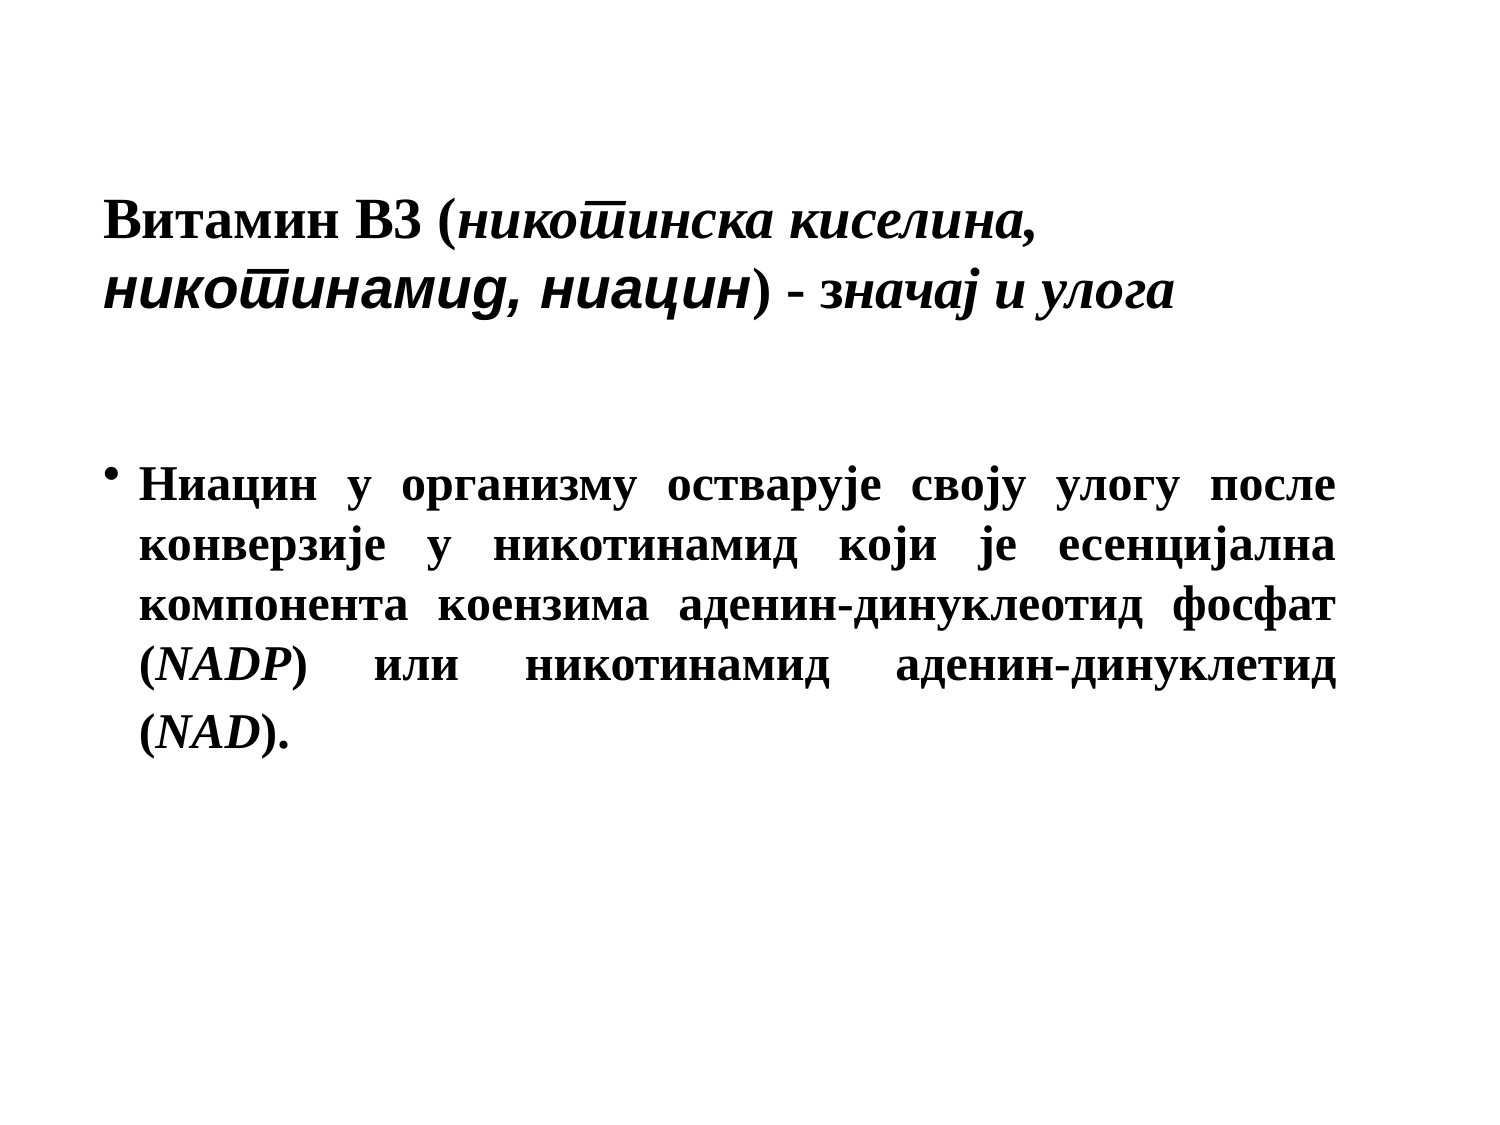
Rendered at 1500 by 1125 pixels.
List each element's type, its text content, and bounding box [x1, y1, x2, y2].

text_box Витамин B3 (никотинска киселина, никотинамид, ниацин) - значај и улога Ниацин у организму остварује своју улогу после конверзије у никотинамид који је есенцијална компонента коензима аденин-динуклеотид фосфат (NADP) или никотинамид аденин-динуклетид (NAD). [88, 172, 1351, 768]
